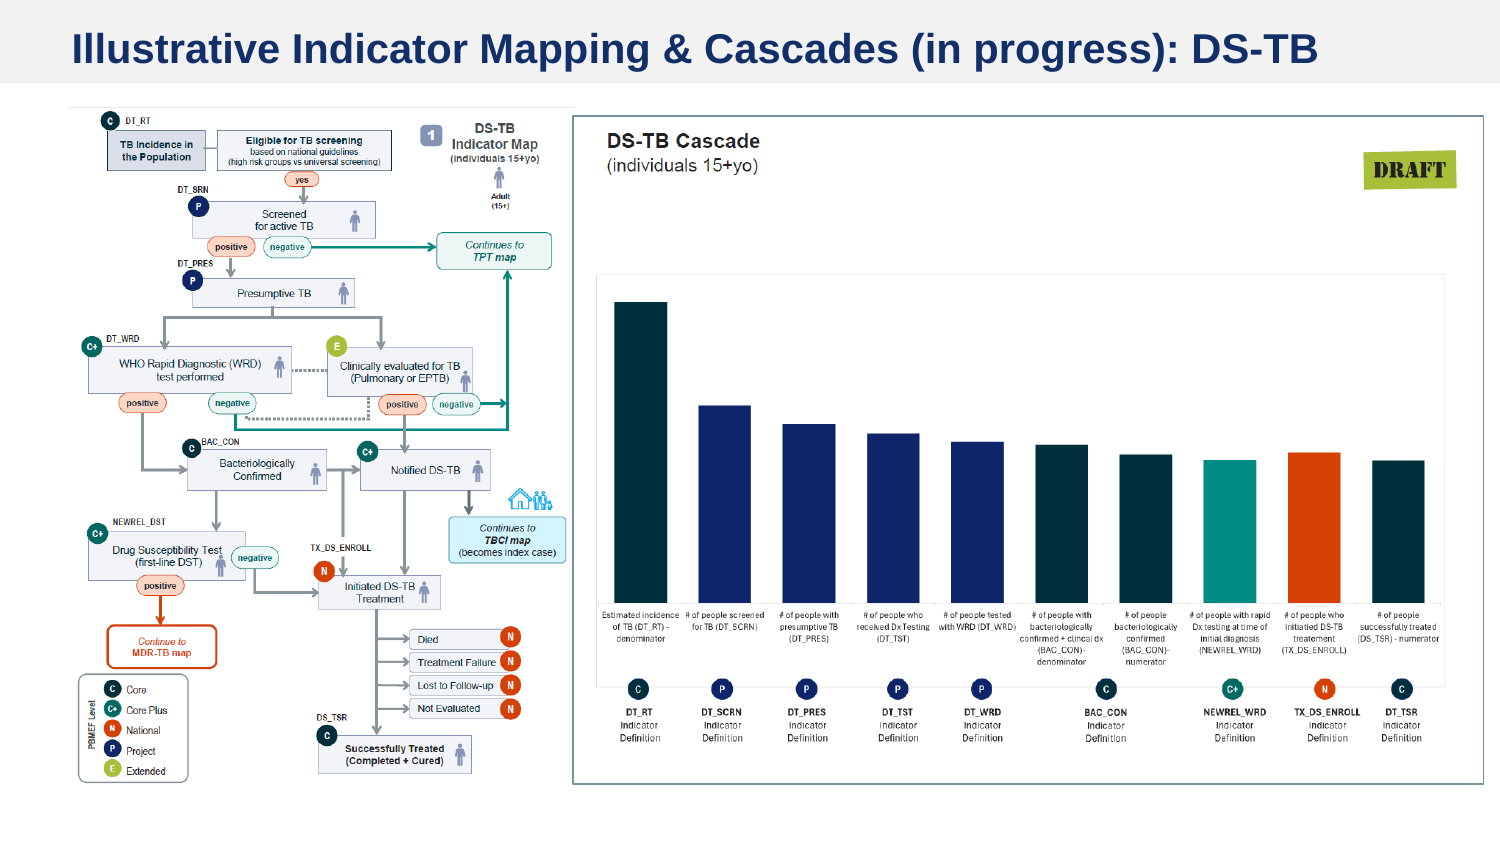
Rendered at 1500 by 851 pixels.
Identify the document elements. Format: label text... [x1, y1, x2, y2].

picture [68, 104, 1484, 784]
title Illustrative Indicator Mapping & Cascades (in progress): DS-TB [56, 0, 1466, 80]
